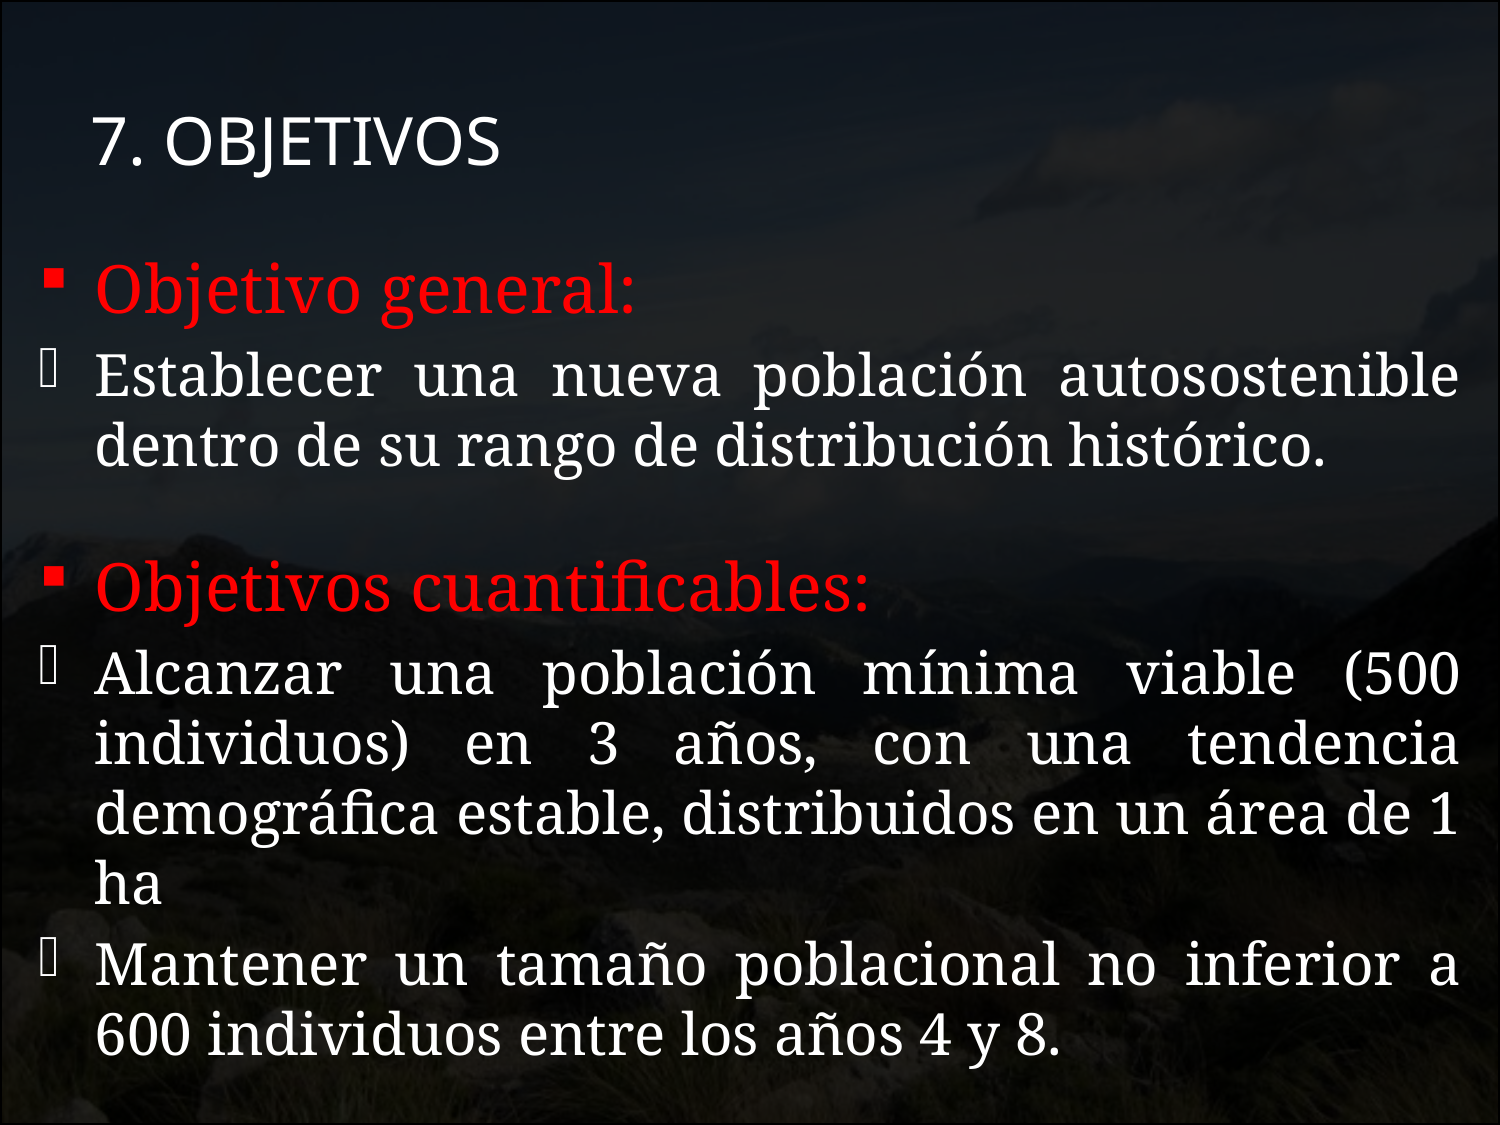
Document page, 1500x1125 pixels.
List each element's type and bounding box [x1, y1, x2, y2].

text_box [0, 0, 1500, 1125]
